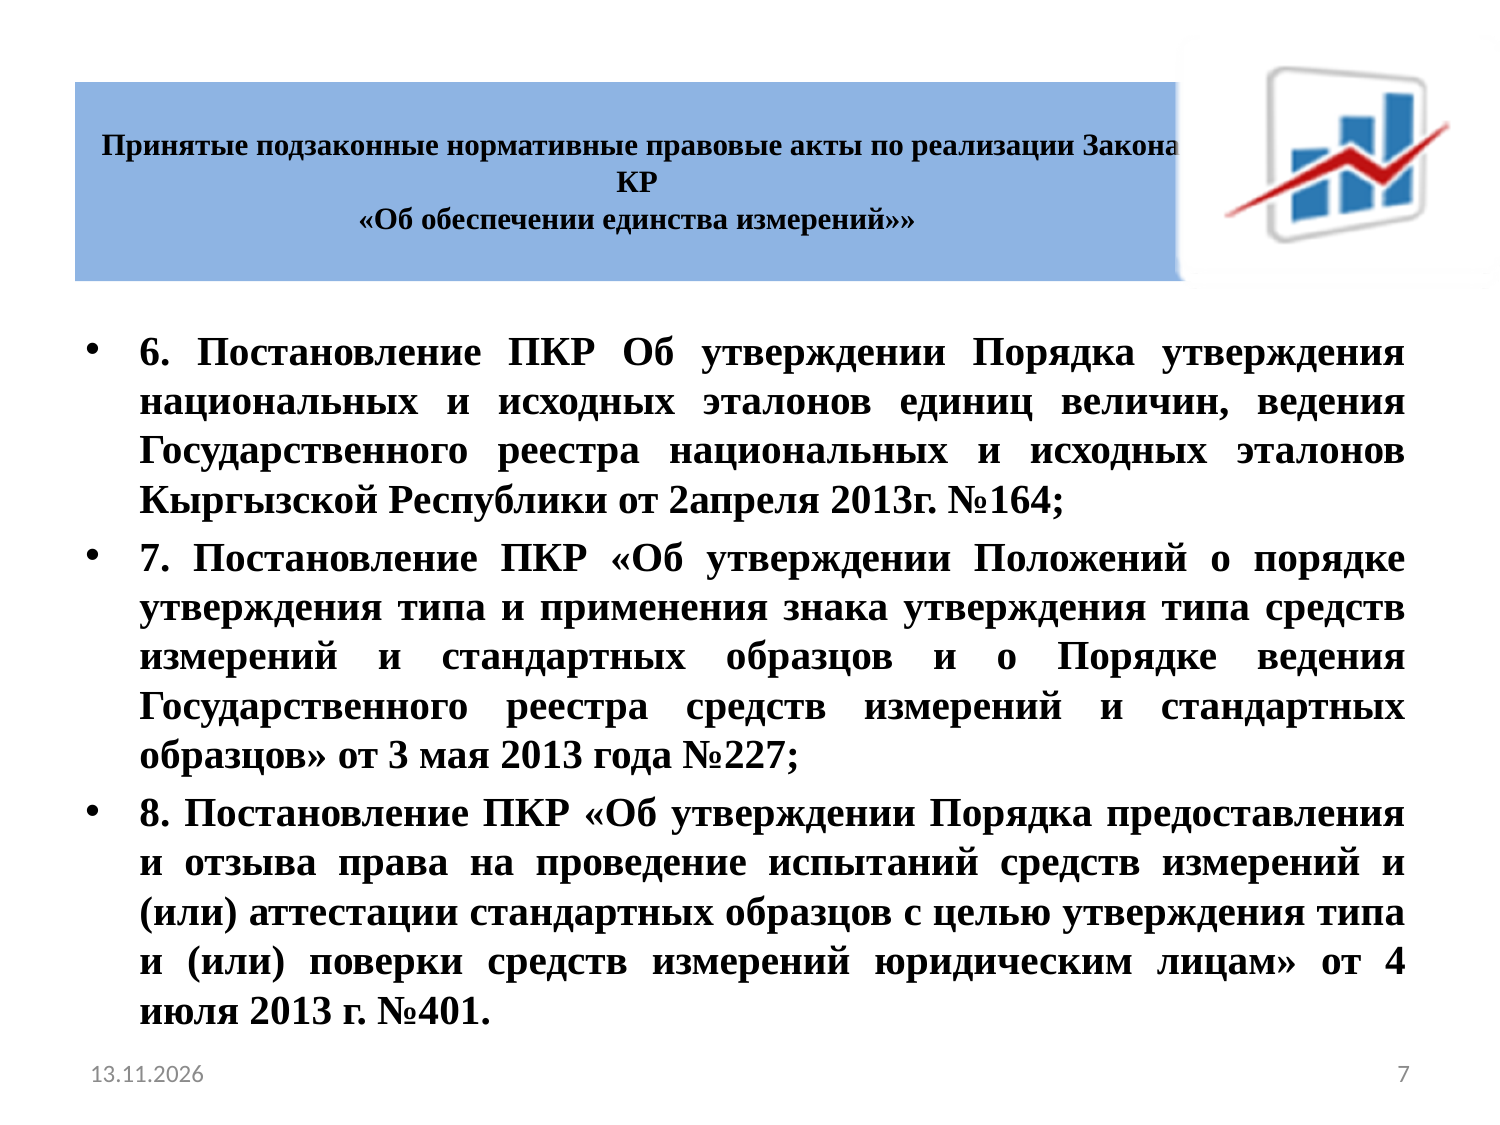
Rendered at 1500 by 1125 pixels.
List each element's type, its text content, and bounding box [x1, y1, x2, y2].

list 6. Постановление ПКР Об утверждении Порядка утверждения национальных и исходных эталонов единиц величин, ведения Государственного реестра национальных и исходных эталонов Кыргызской Республики от 2апреля 2013г. №164; 7. Постановление ПКР «Об утверждении Положений о порядке утверждения типа и применения знака утверждения типа средств измерений и стандартных образцов и о Порядке ведения Государственного реестра средств измерений и стандартных образцов» от 3 мая 2013 года №227; 8. Постановление ПКР «Об утверждении Порядка предоставления и отзыва права на проведение испытаний средств измерений и (или) аттестации стандартных образцов с целью утверждения типа и (или) поверки средств измерений юридическим лицам» от 4 июля 2013 г. №401. [70, 316, 1421, 1059]
title Принятые подзаконные нормативные правовые акты по реализации Закона КР «Об обеспечении единства измерений»» [75, 82, 1169, 282]
slide_number 7 [1074, 1042, 1425, 1103]
picture [1174, 34, 1500, 289]
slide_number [75, 1042, 425, 1103]
